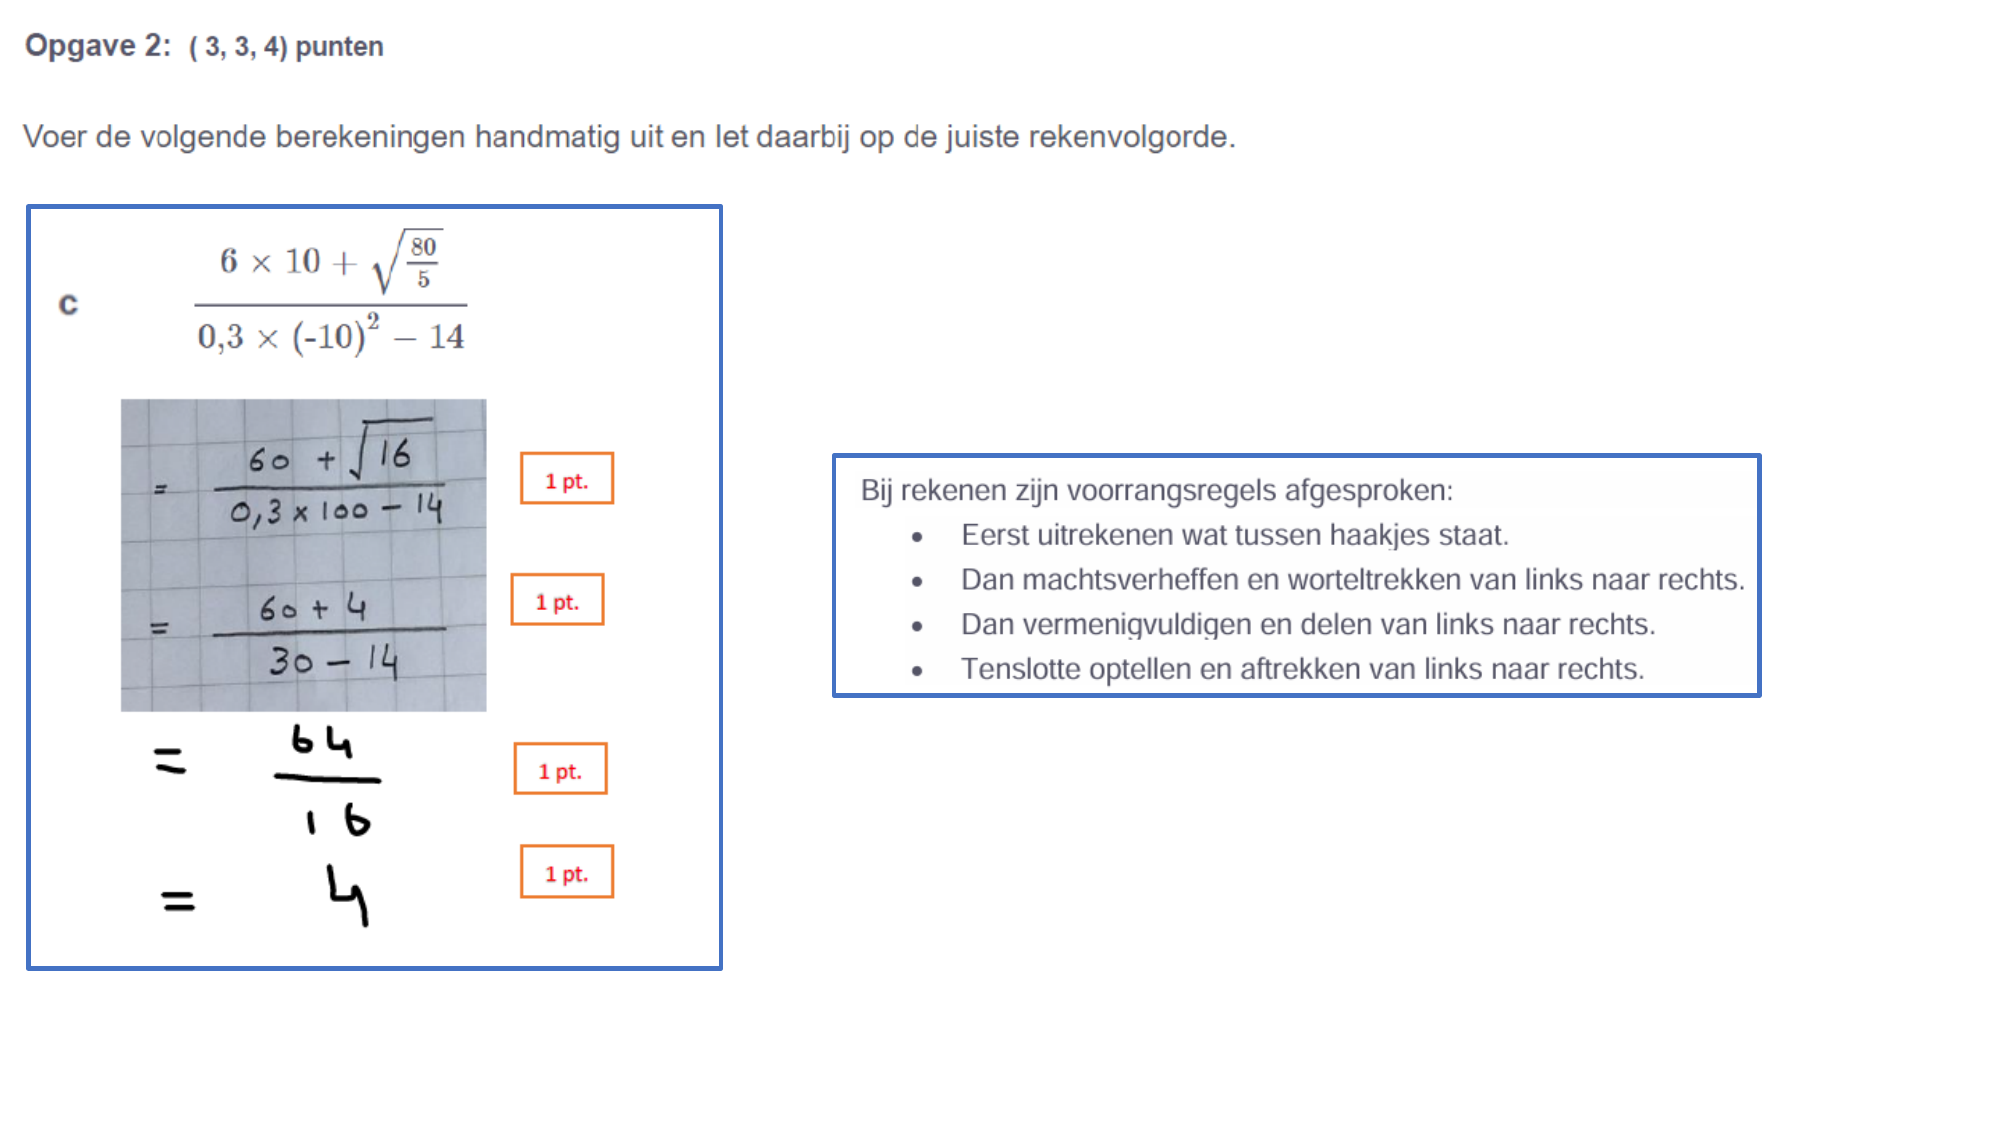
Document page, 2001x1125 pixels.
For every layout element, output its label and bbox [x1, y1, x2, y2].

picture [0, 12, 1274, 187]
picture [836, 457, 1758, 693]
picture [30, 208, 719, 967]
